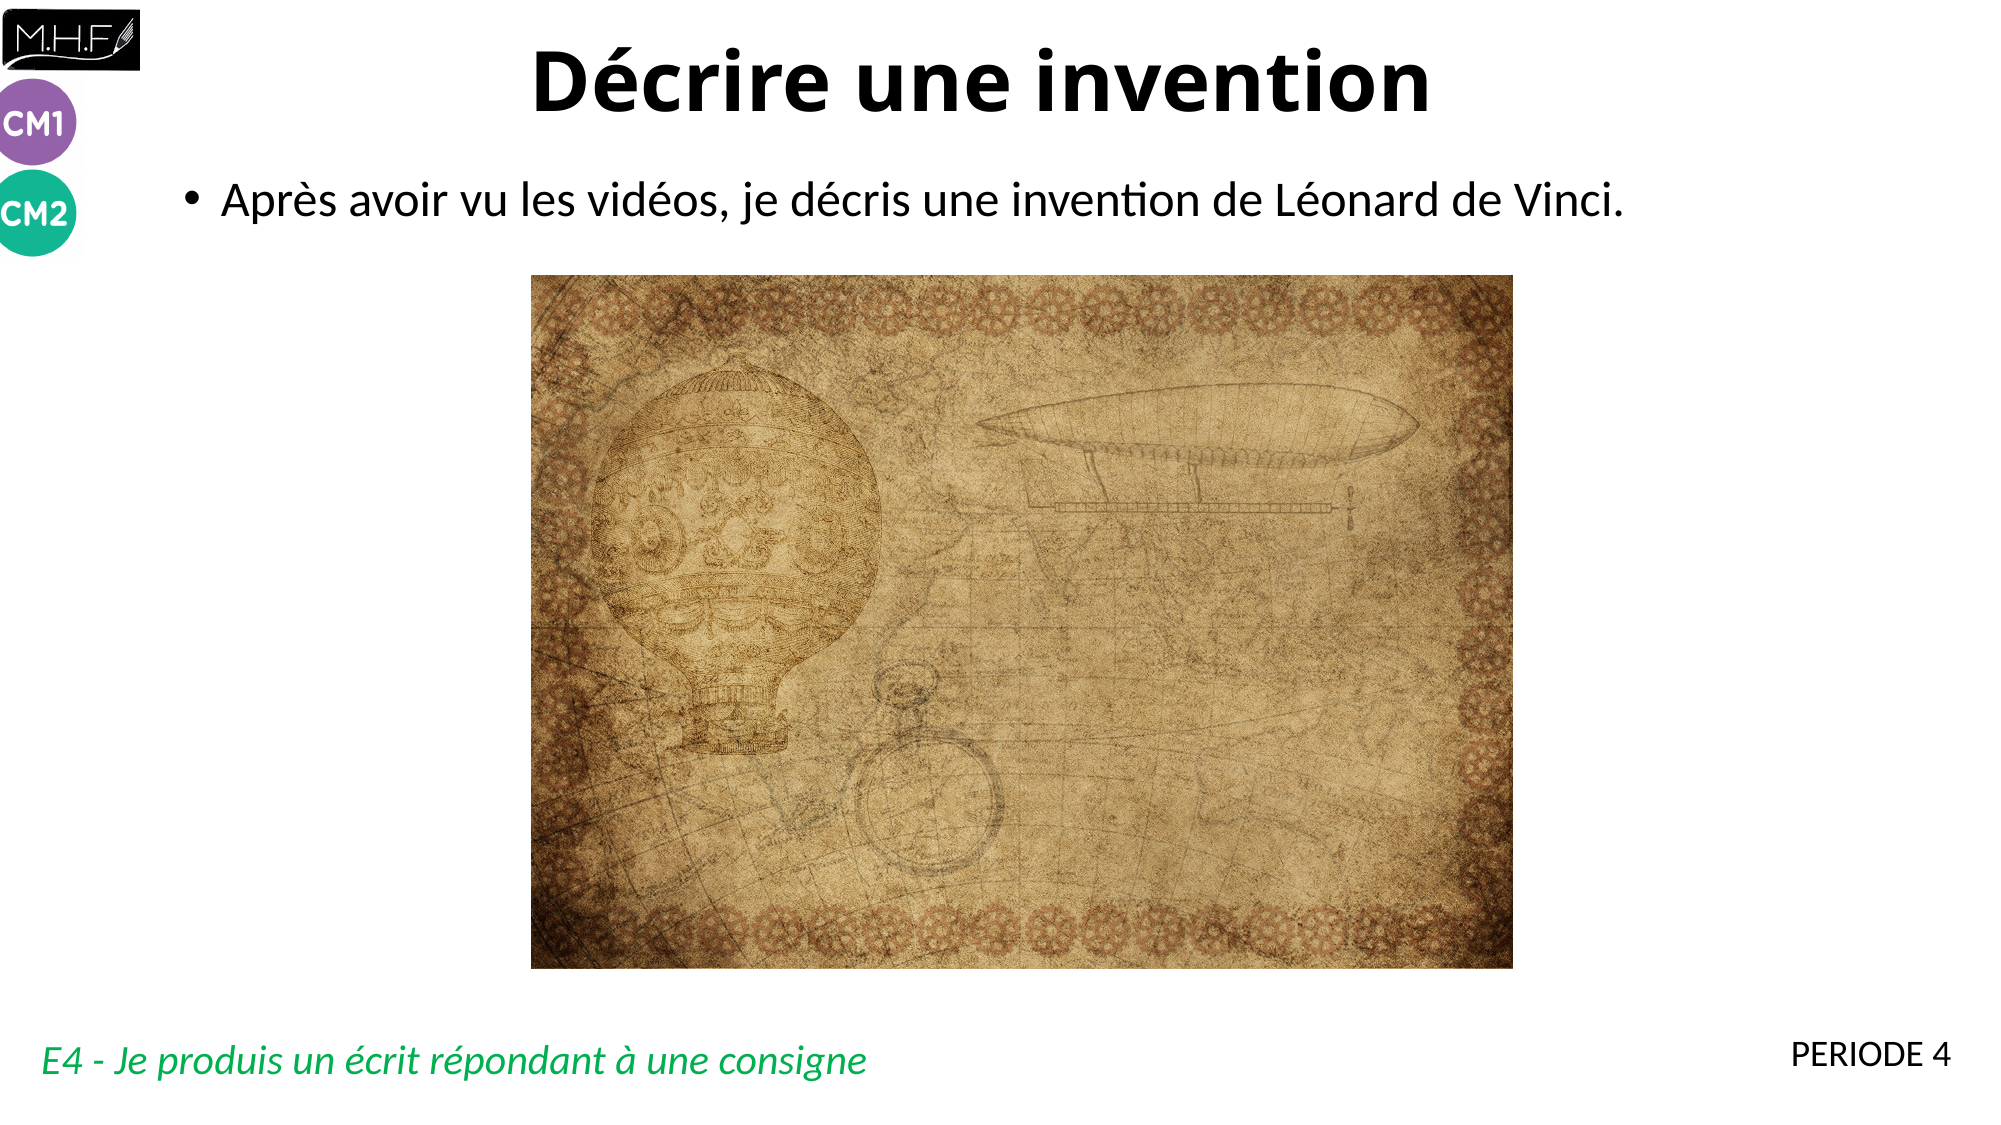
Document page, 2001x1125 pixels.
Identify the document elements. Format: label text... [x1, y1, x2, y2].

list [531, 275, 1513, 969]
title Décrire une invention [425, 32, 1538, 137]
text_box PERIODE 4 [1362, 1021, 1967, 1082]
text_box Après avoir vu les vidéos, je décris une invention de Léonard de Vinci. [168, 166, 1875, 258]
picture [0, 7, 140, 259]
text_box E4 - Je produis un écrit répondant à une consigne [26, 1025, 1150, 1118]
